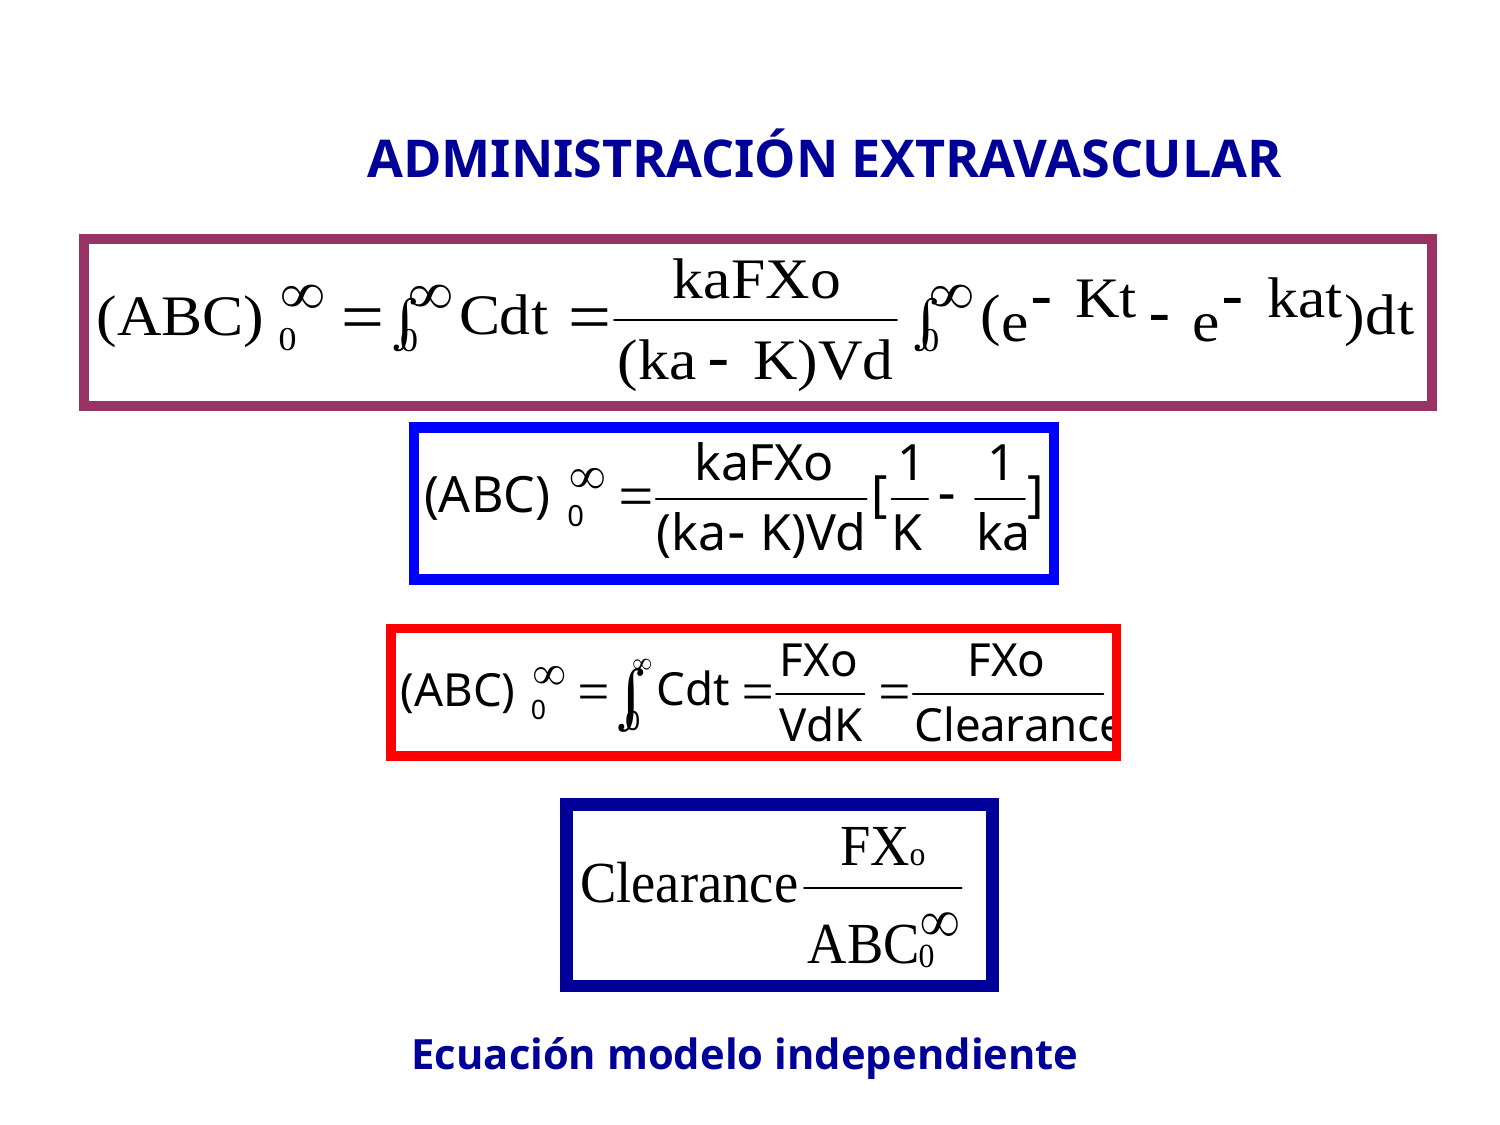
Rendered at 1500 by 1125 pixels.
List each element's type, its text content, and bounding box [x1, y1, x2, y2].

title ADMINISTRACIÓN EXTRAVASCULAR [249, 30, 1401, 234]
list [395, 633, 1112, 752]
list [418, 432, 1050, 575]
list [88, 243, 1428, 402]
text_box Ecuación modelo independiente [396, 1020, 1094, 1086]
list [572, 810, 987, 981]
